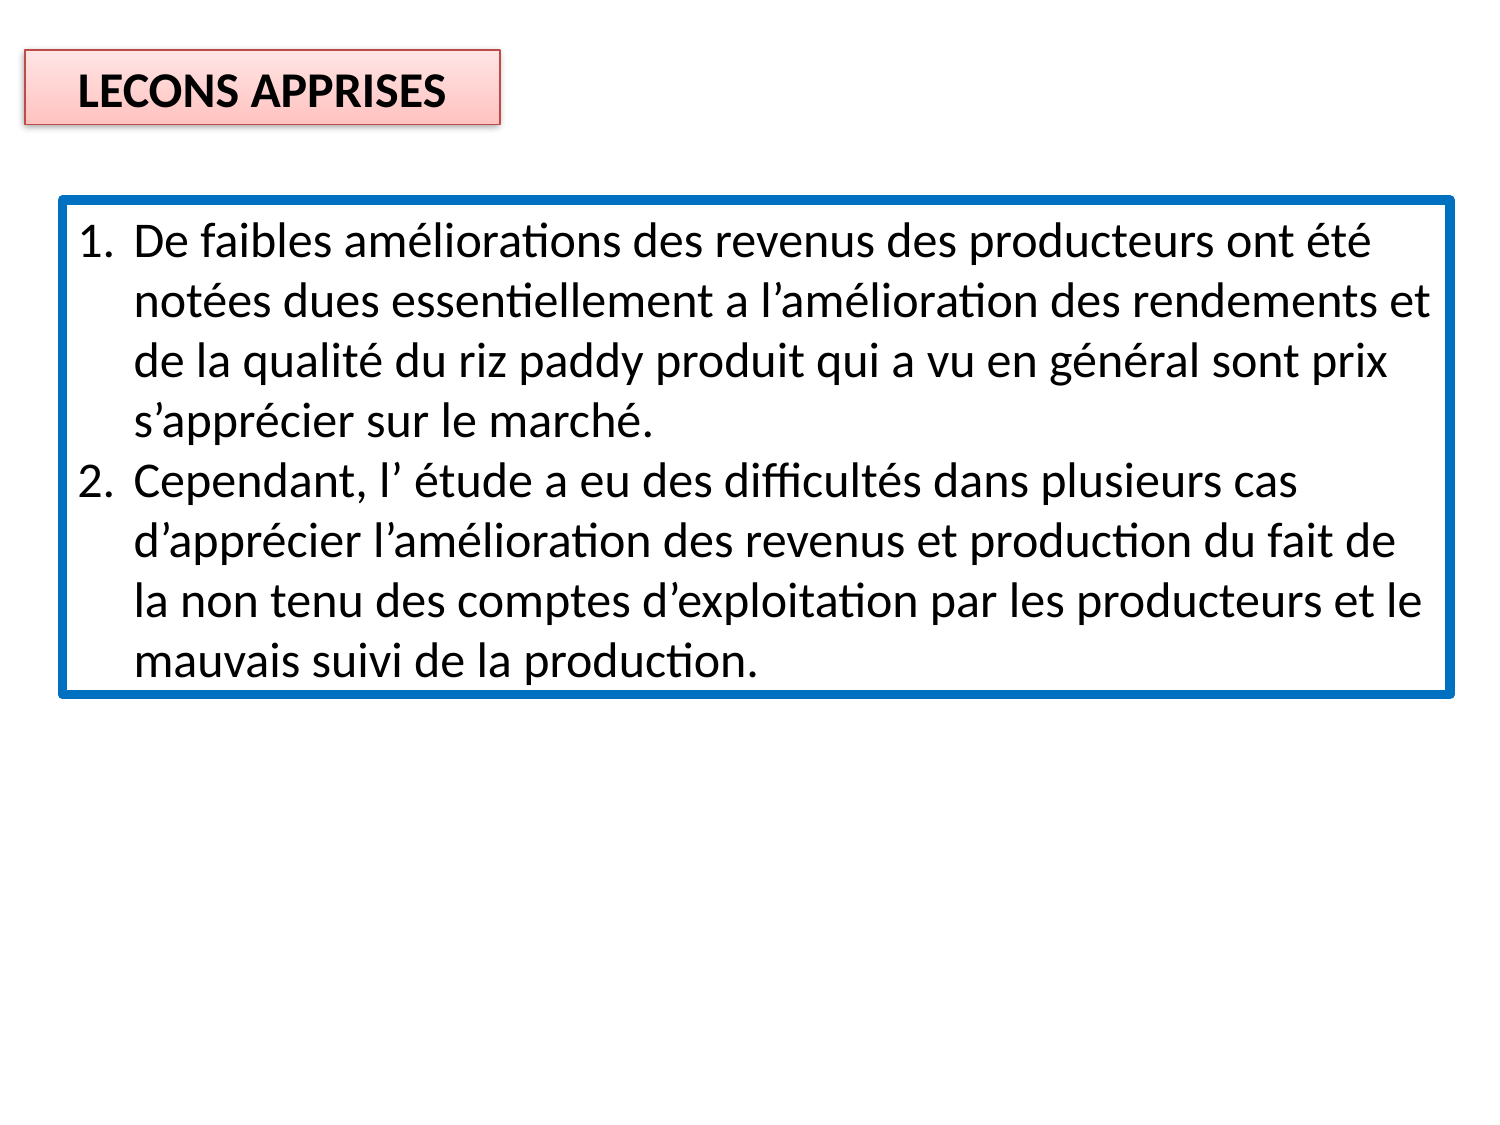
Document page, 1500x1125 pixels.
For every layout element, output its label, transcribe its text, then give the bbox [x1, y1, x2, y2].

text_box De faibles améliorations des revenus des producteurs ont été notées dues essentiellement a l’amélioration des rendements et de la qualité du riz paddy produit qui a vu en général sont prix s’apprécier sur le marché. Cependant, l’ étude a eu des difficultés dans plusieurs cas d’apprécier l’amélioration des revenus et production du fait de la non tenu des comptes d’exploitation par les producteurs et le mauvais suivi de la production. [62, 199, 1450, 695]
text_box LECONS APPRISES [24, 49, 501, 125]
